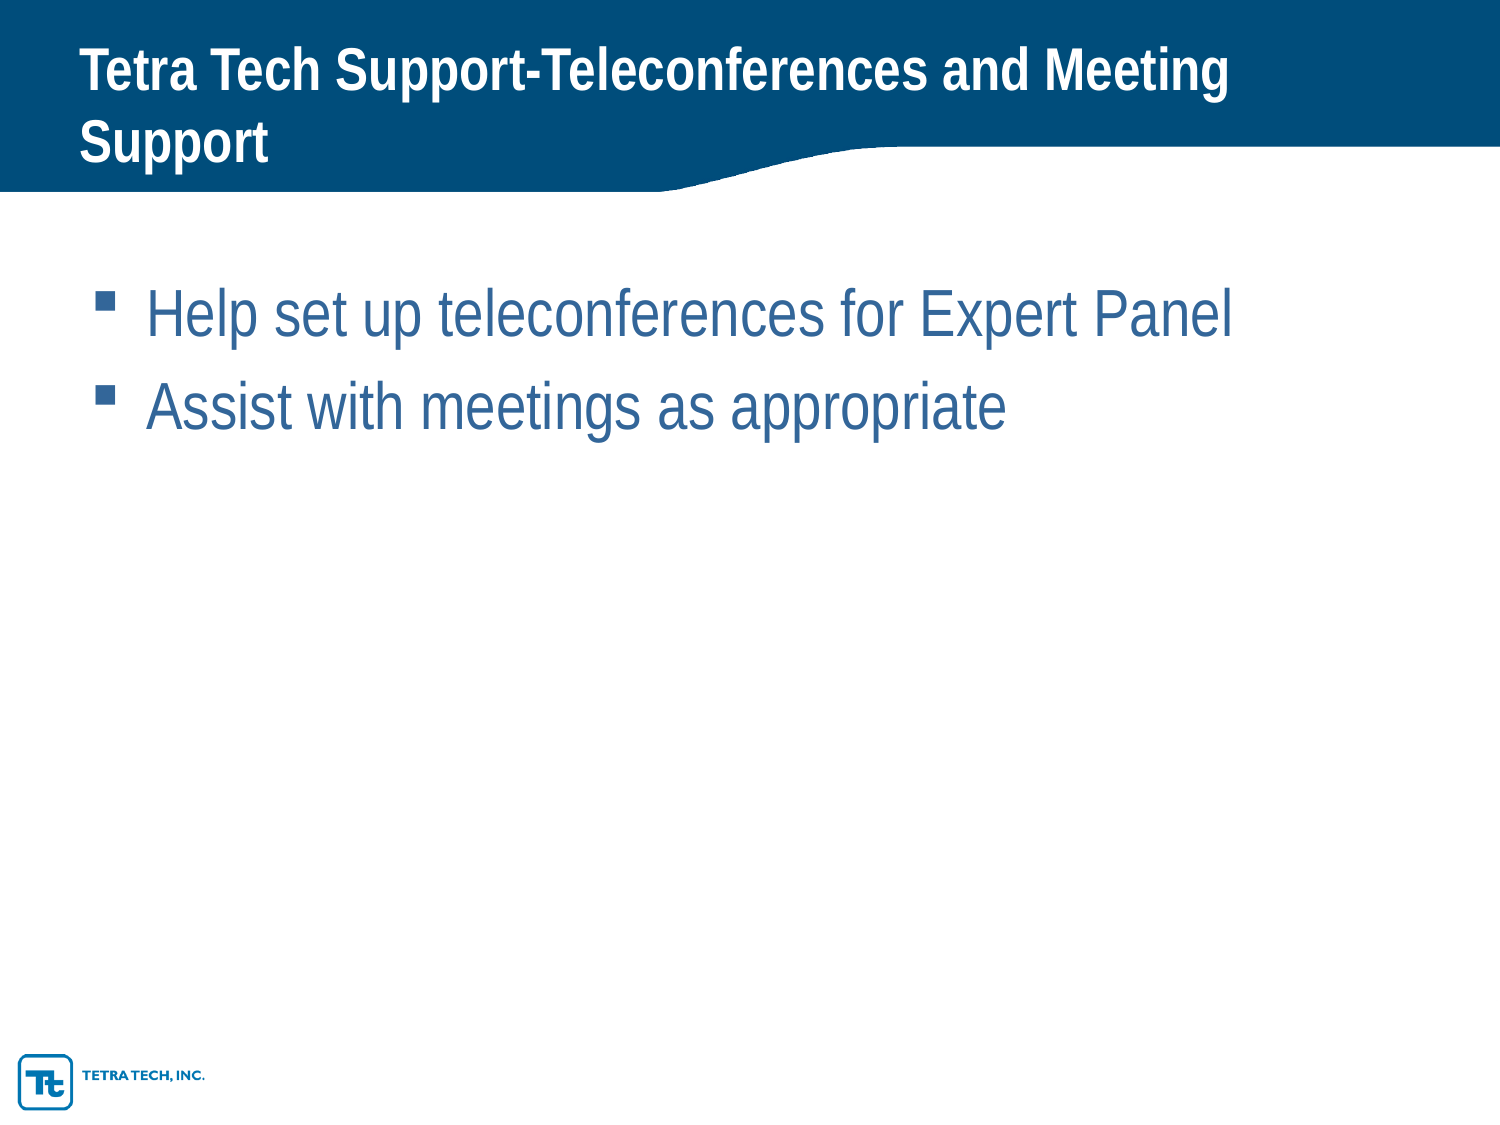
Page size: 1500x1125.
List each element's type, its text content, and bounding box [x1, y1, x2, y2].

picture [16, 1050, 205, 1114]
picture [0, 0, 1500, 1000]
title Tetra Tech Support-Teleconferences and Meeting Support [63, 34, 1359, 171]
list Help set up teleconferences for Expert Panel Assist with meetings as appropriate [74, 262, 1426, 1006]
